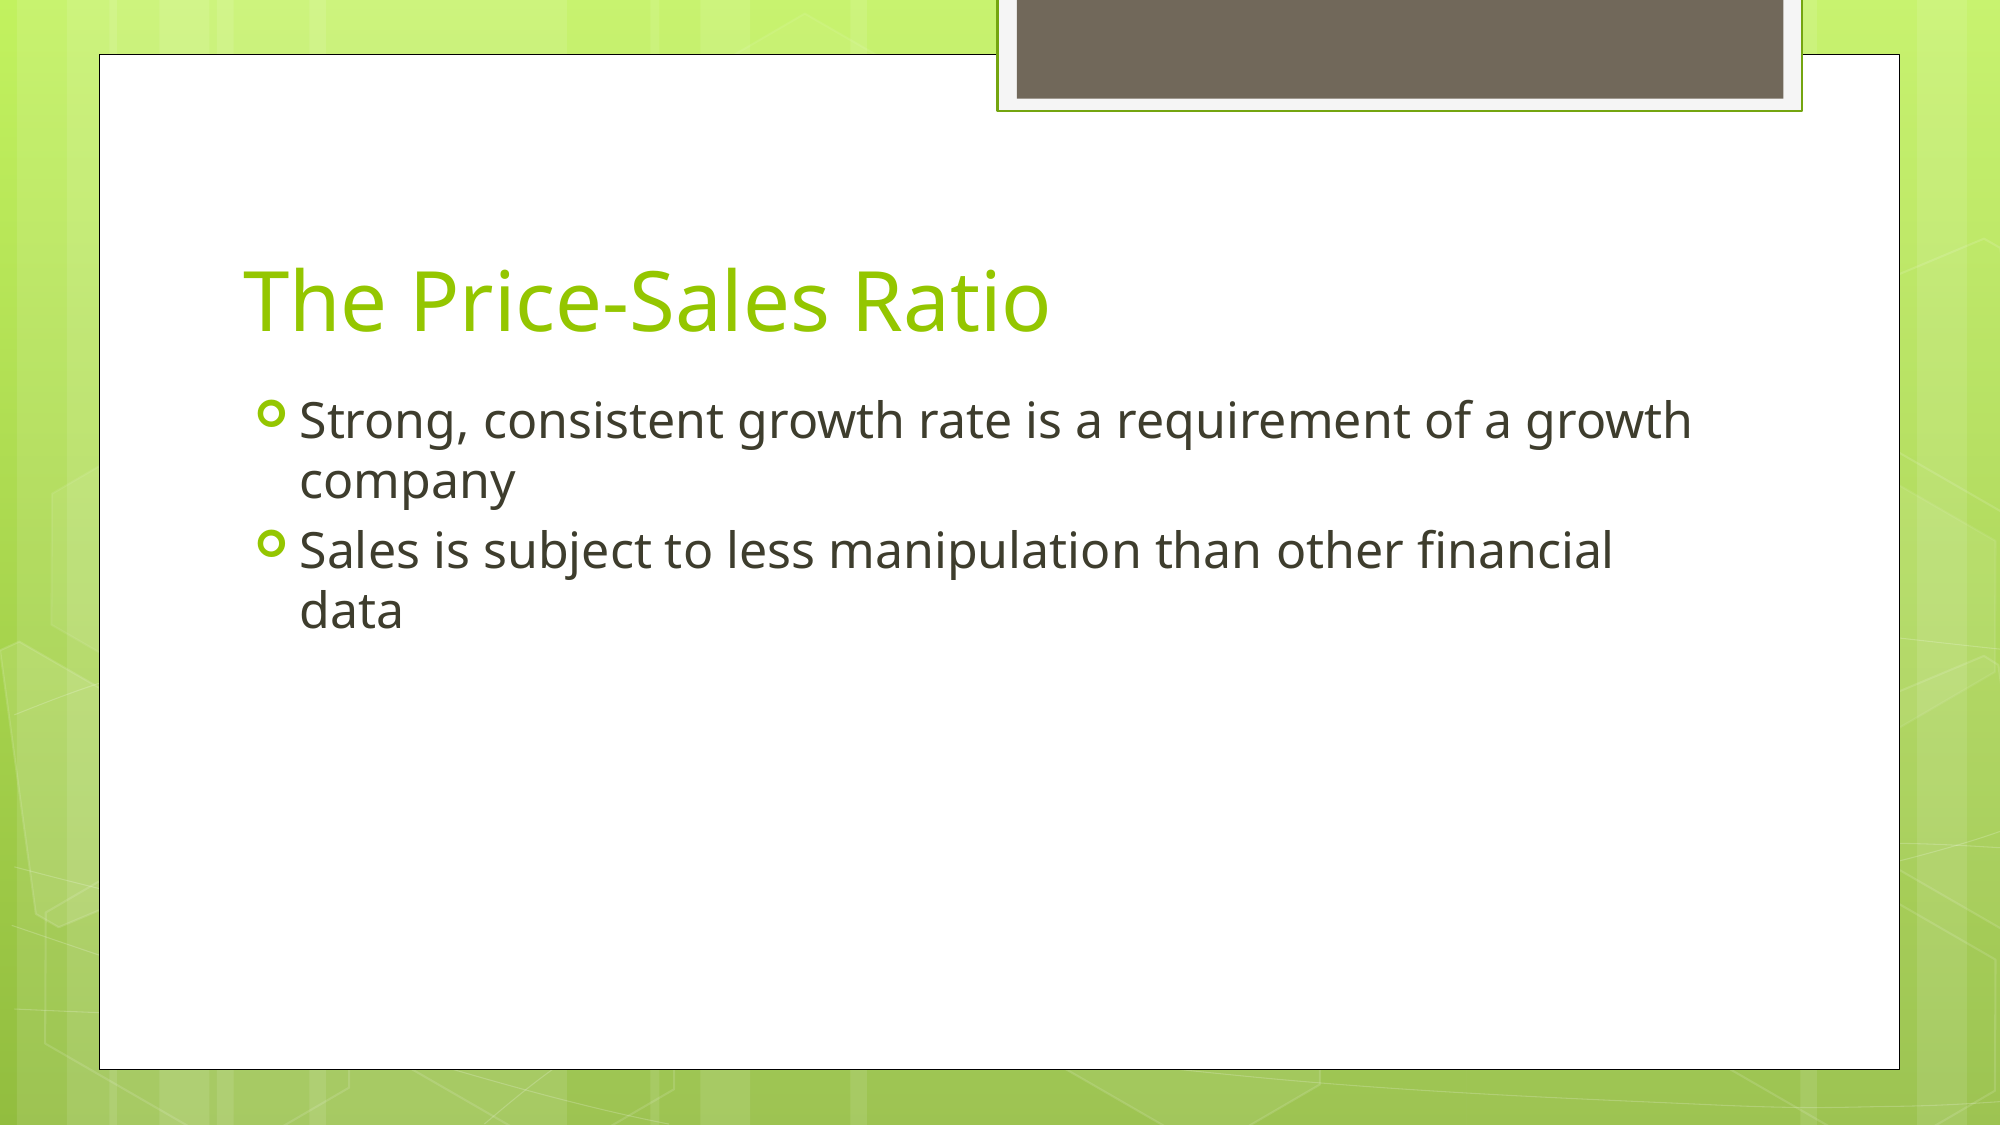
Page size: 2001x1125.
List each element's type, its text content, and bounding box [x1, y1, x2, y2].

title The Price-Sales Ratio [228, 168, 1765, 357]
list Strong, consistent growth rate is a requirement of a growth company Sales is subject to less manipulation than other financial data [228, 381, 1711, 957]
